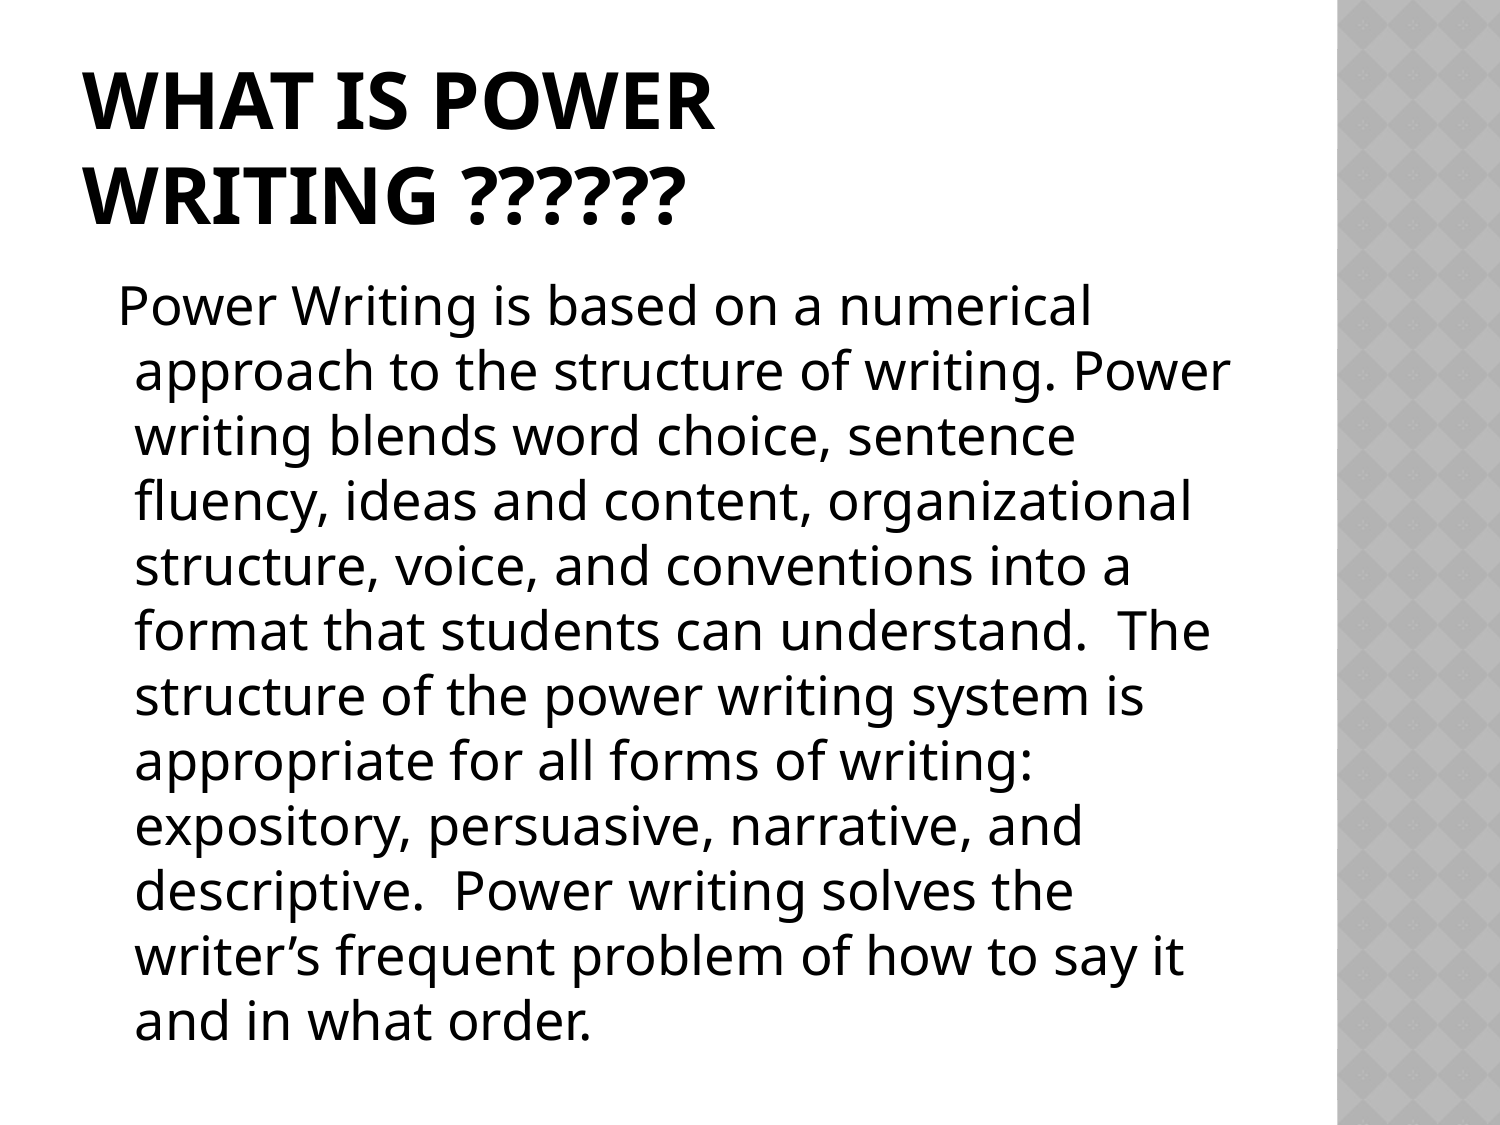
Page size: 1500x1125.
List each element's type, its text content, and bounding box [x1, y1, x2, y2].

title What is Power Writing ?????? [75, 52, 1263, 240]
list Power Writing is based on a numerical approach to the structure of writing. Power writing blends word choice, sentence fluency, ideas and content, organizational structure, voice, and conventions into a format that students can understand. The structure of the power writing system is appropriate for all forms of writing: expository, persuasive, narrative, and descriptive. Power writing solves the writer’s frequent problem of how to say it and in what order. [75, 264, 1263, 1059]
